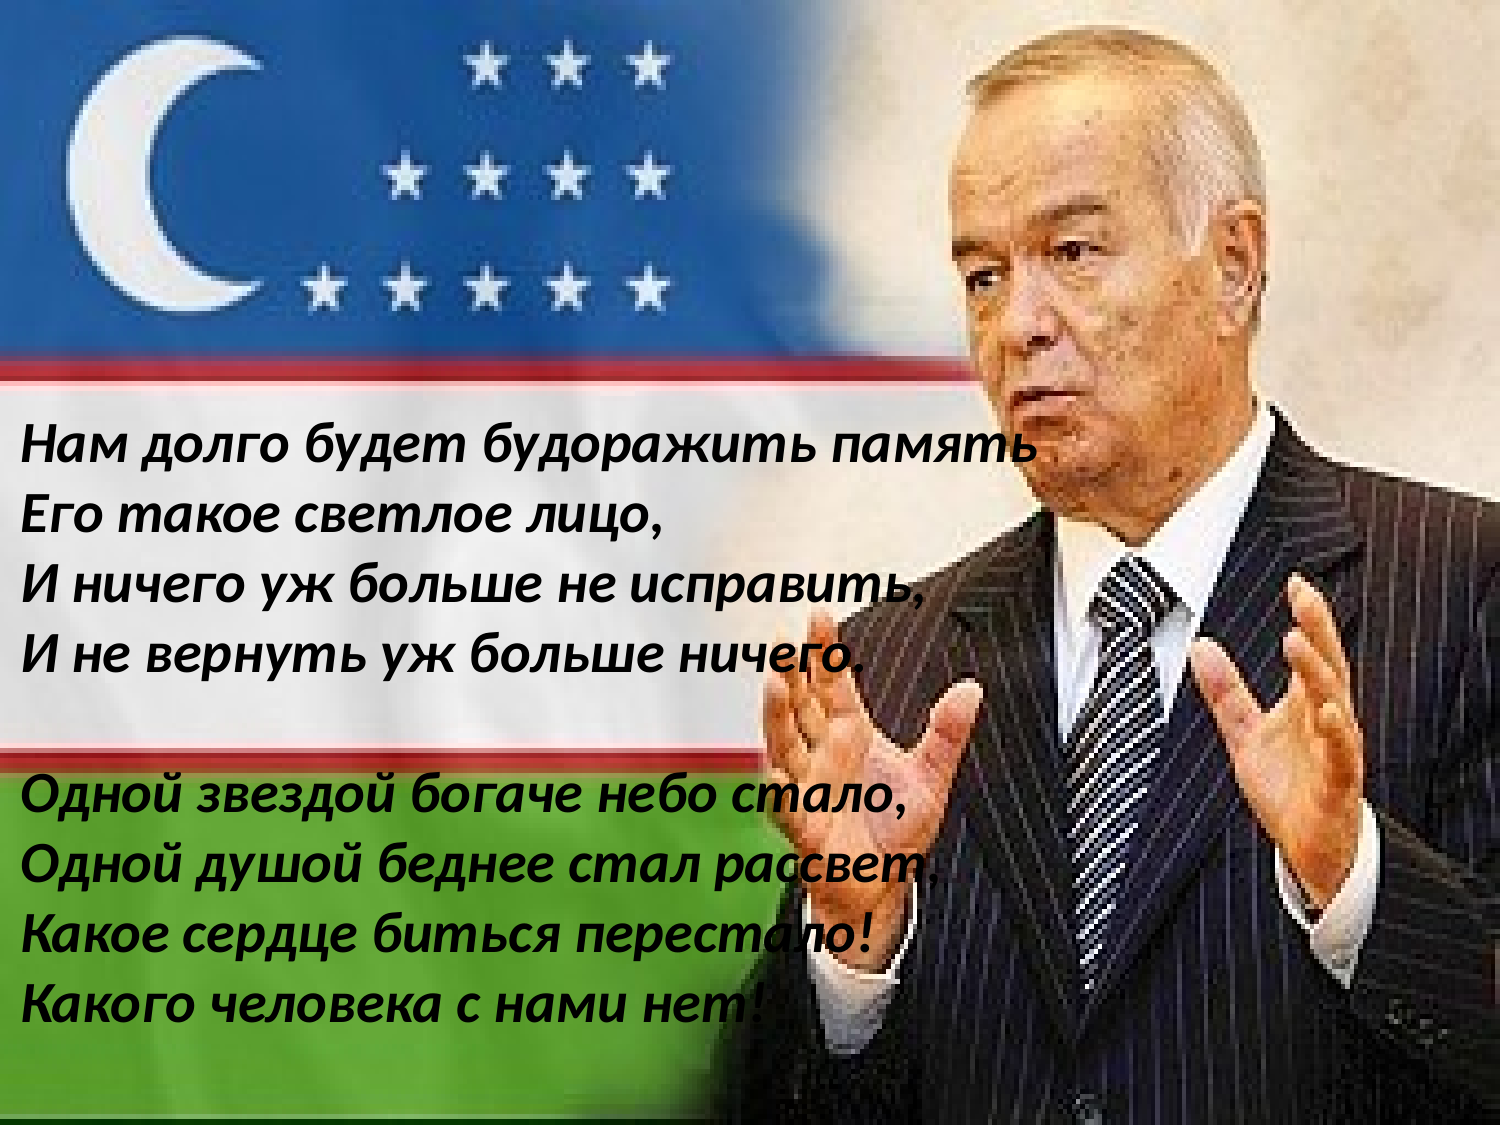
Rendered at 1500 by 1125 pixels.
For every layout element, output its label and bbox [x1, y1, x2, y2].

list [0, 0, 1500, 1125]
